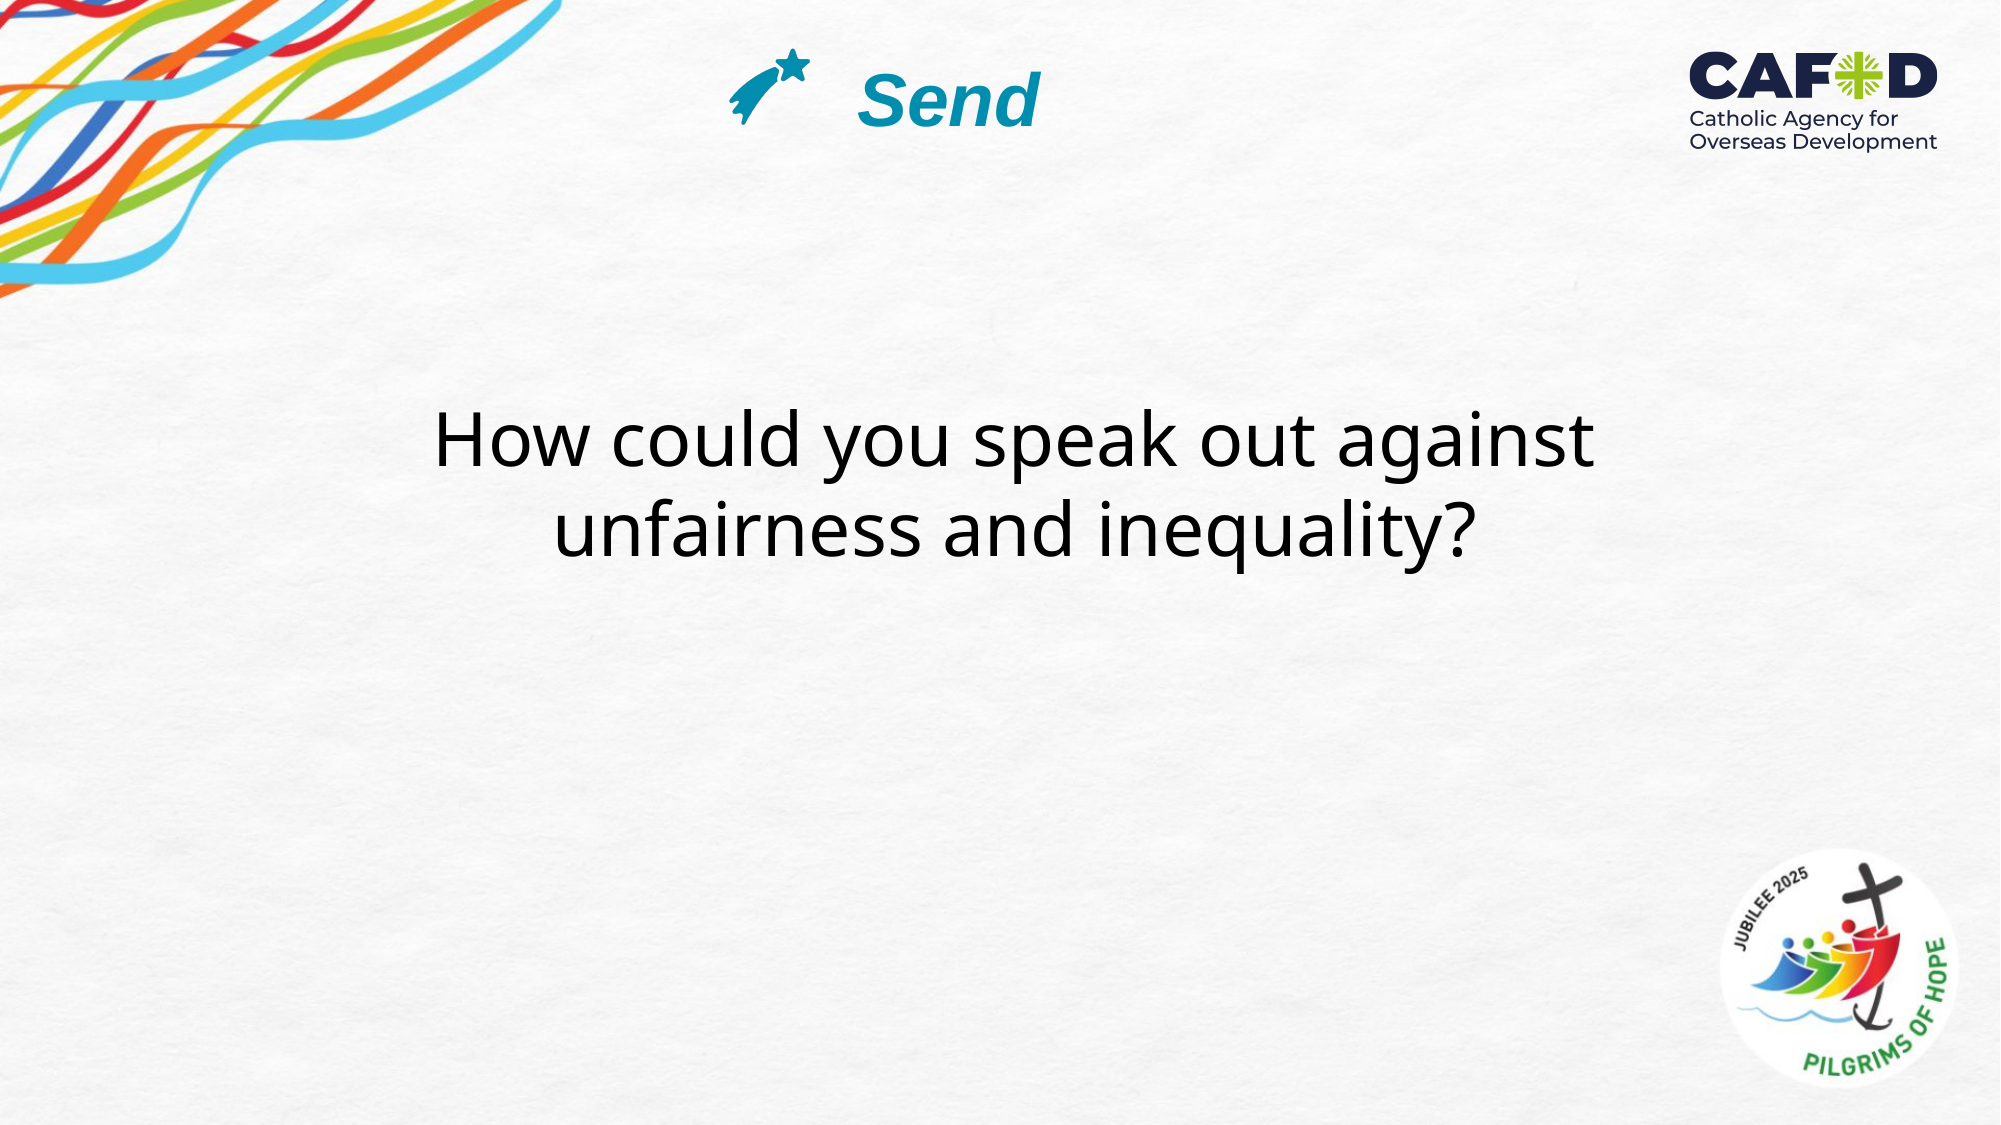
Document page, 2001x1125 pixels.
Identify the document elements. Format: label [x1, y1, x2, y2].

list [0, 0, 2000, 1125]
picture [724, 42, 816, 130]
picture [1650, 34, 1977, 170]
